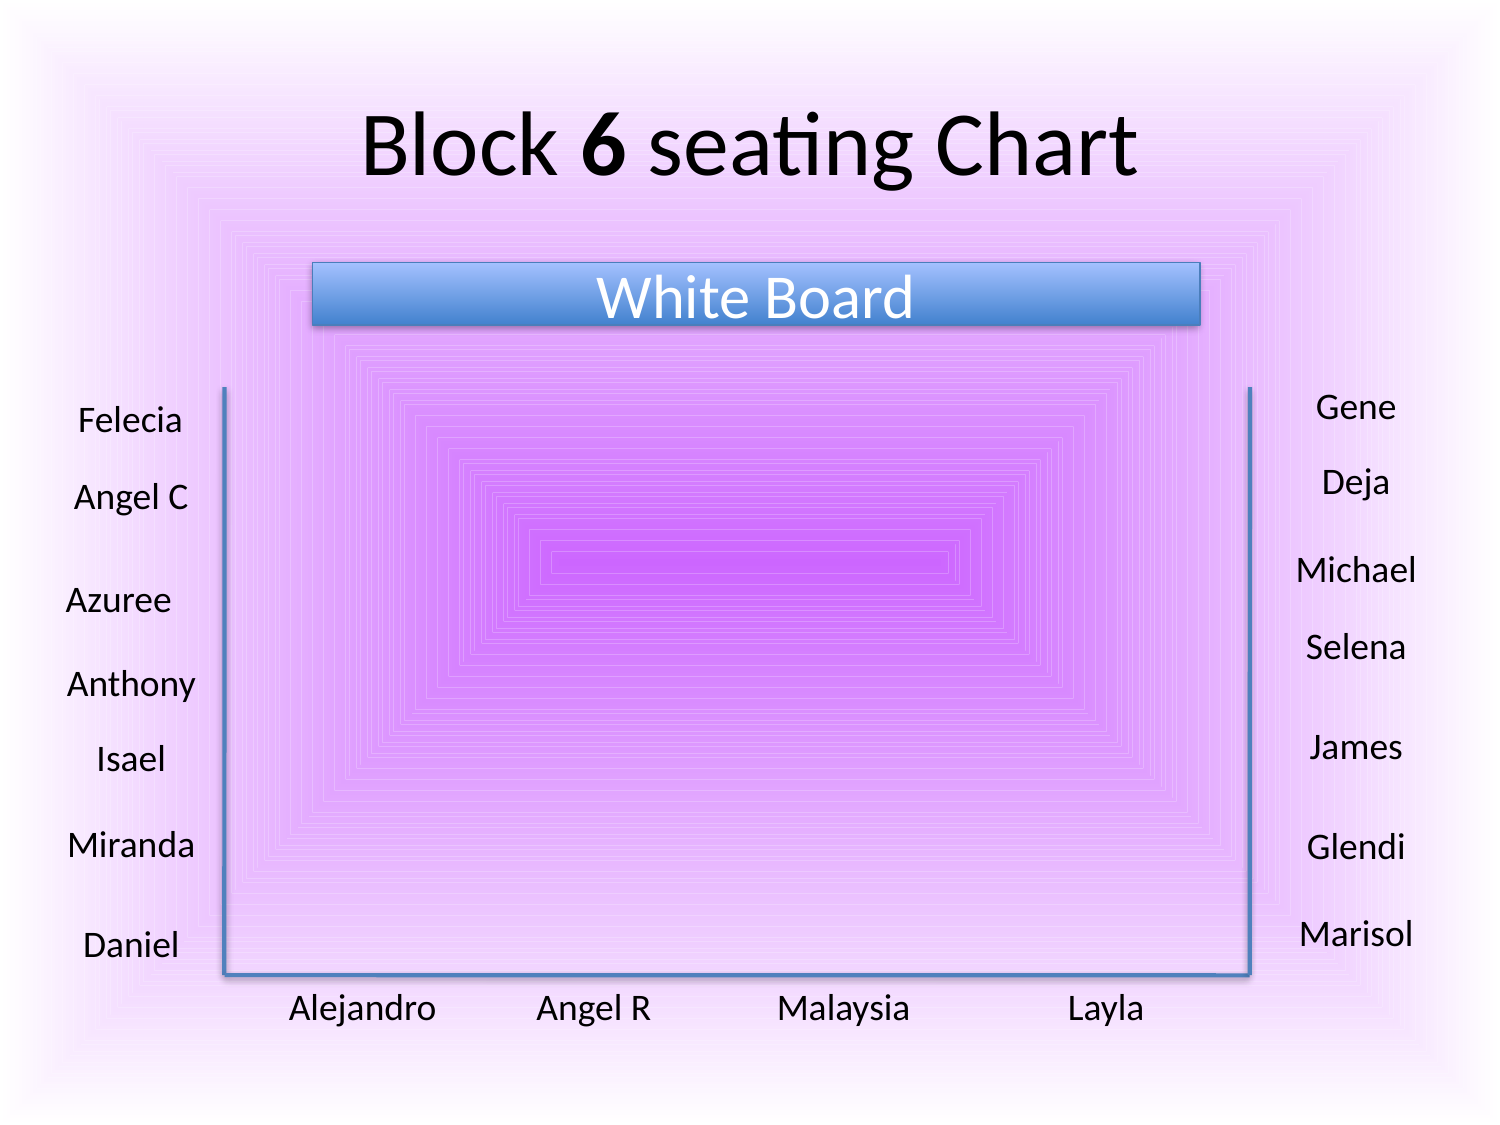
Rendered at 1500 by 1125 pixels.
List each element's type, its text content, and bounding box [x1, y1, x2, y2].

text_box Malaysia [750, 984, 938, 1036]
text_box Selena [1262, 614, 1450, 675]
text_box Gene [1262, 374, 1450, 435]
text_box Deja [1262, 449, 1450, 510]
text_box Angel R [500, 984, 688, 1036]
text_box Azuree [24, 567, 213, 628]
text_box Anthony [37, 651, 218, 712]
text_box Isael [37, 726, 218, 787]
text_box Miranda [37, 812, 218, 873]
text_box James [1262, 714, 1450, 775]
text_box Felecia [36, 387, 221, 448]
text_box Glendi [1262, 814, 1450, 875]
text_box Michael [1262, 537, 1450, 598]
text_box Alejandro [268, 984, 457, 1036]
text_box White Board [312, 262, 1201, 326]
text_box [224, 386, 1251, 976]
text_box Marisol [1262, 901, 1450, 962]
text_box Angel C [37, 464, 218, 525]
text_box Layla [1012, 984, 1200, 1036]
title Block 6 seating Chart [75, 45, 1425, 233]
text_box Daniel [37, 912, 218, 973]
